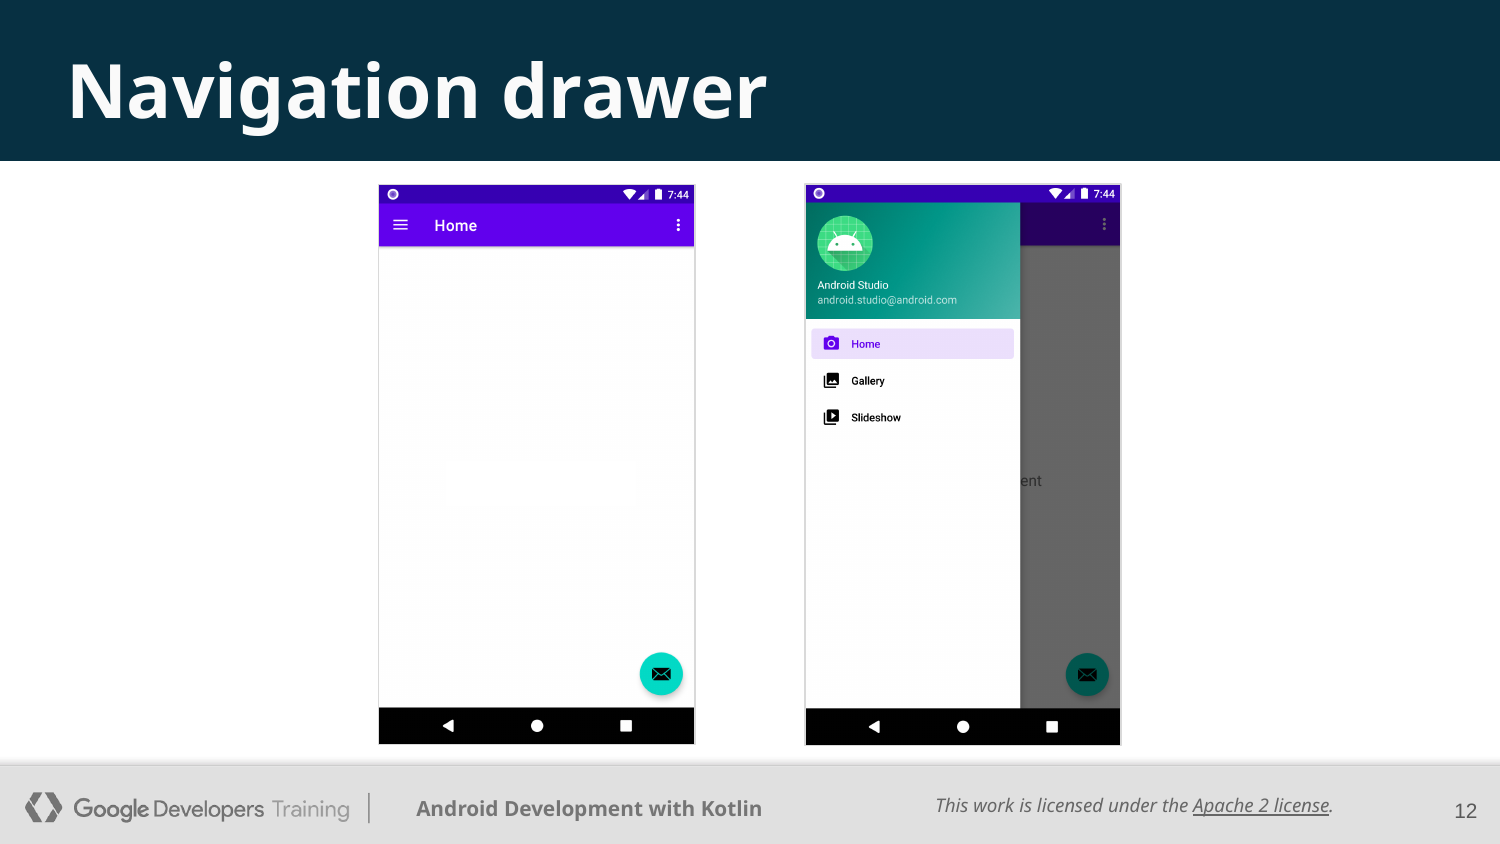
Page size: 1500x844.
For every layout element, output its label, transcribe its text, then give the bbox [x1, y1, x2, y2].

slide_number ‹#› [1402, 777, 1493, 842]
picture [0, 161, 1500, 844]
title Navigation drawer [51, 28, 1449, 122]
